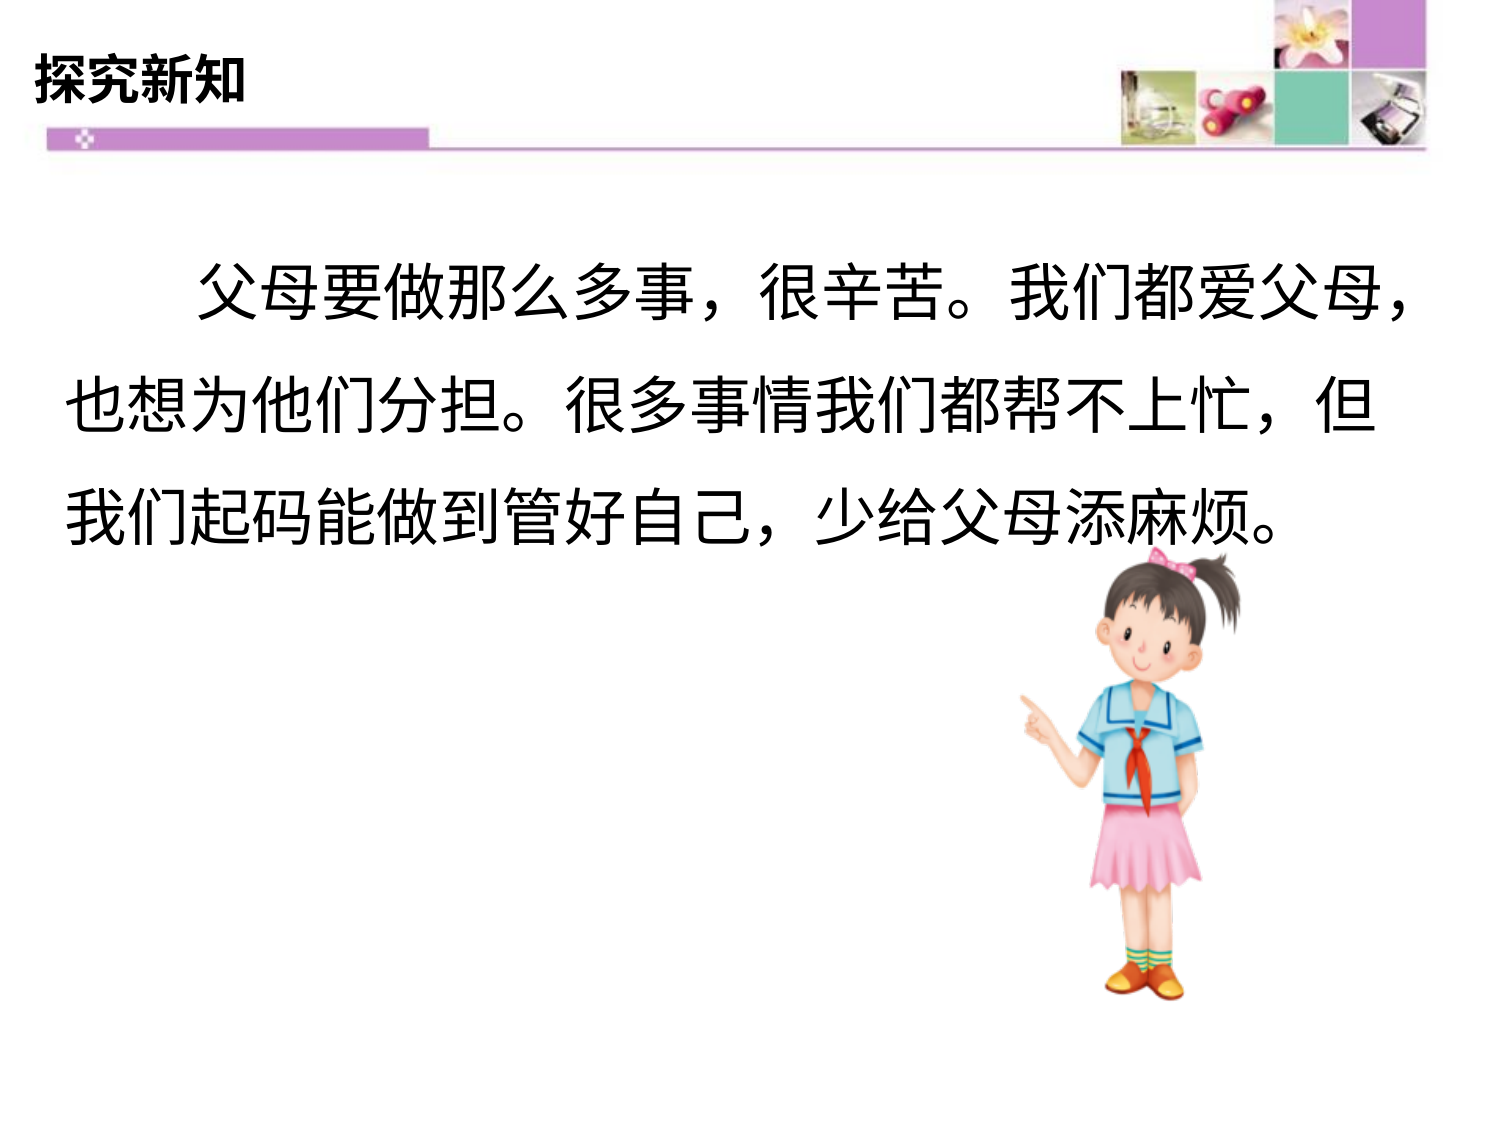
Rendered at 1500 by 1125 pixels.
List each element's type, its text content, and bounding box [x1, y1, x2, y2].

title 探究新知 [18, 38, 1483, 119]
text_box 父母要做那么多事，很辛苦。我们都爱父母，也想为他们分担。很多事情我们都帮不上忙，但我们起码能做到管好自己，少给父母添麻烦。 [49, 208, 1450, 339]
picture [0, 0, 1500, 1125]
